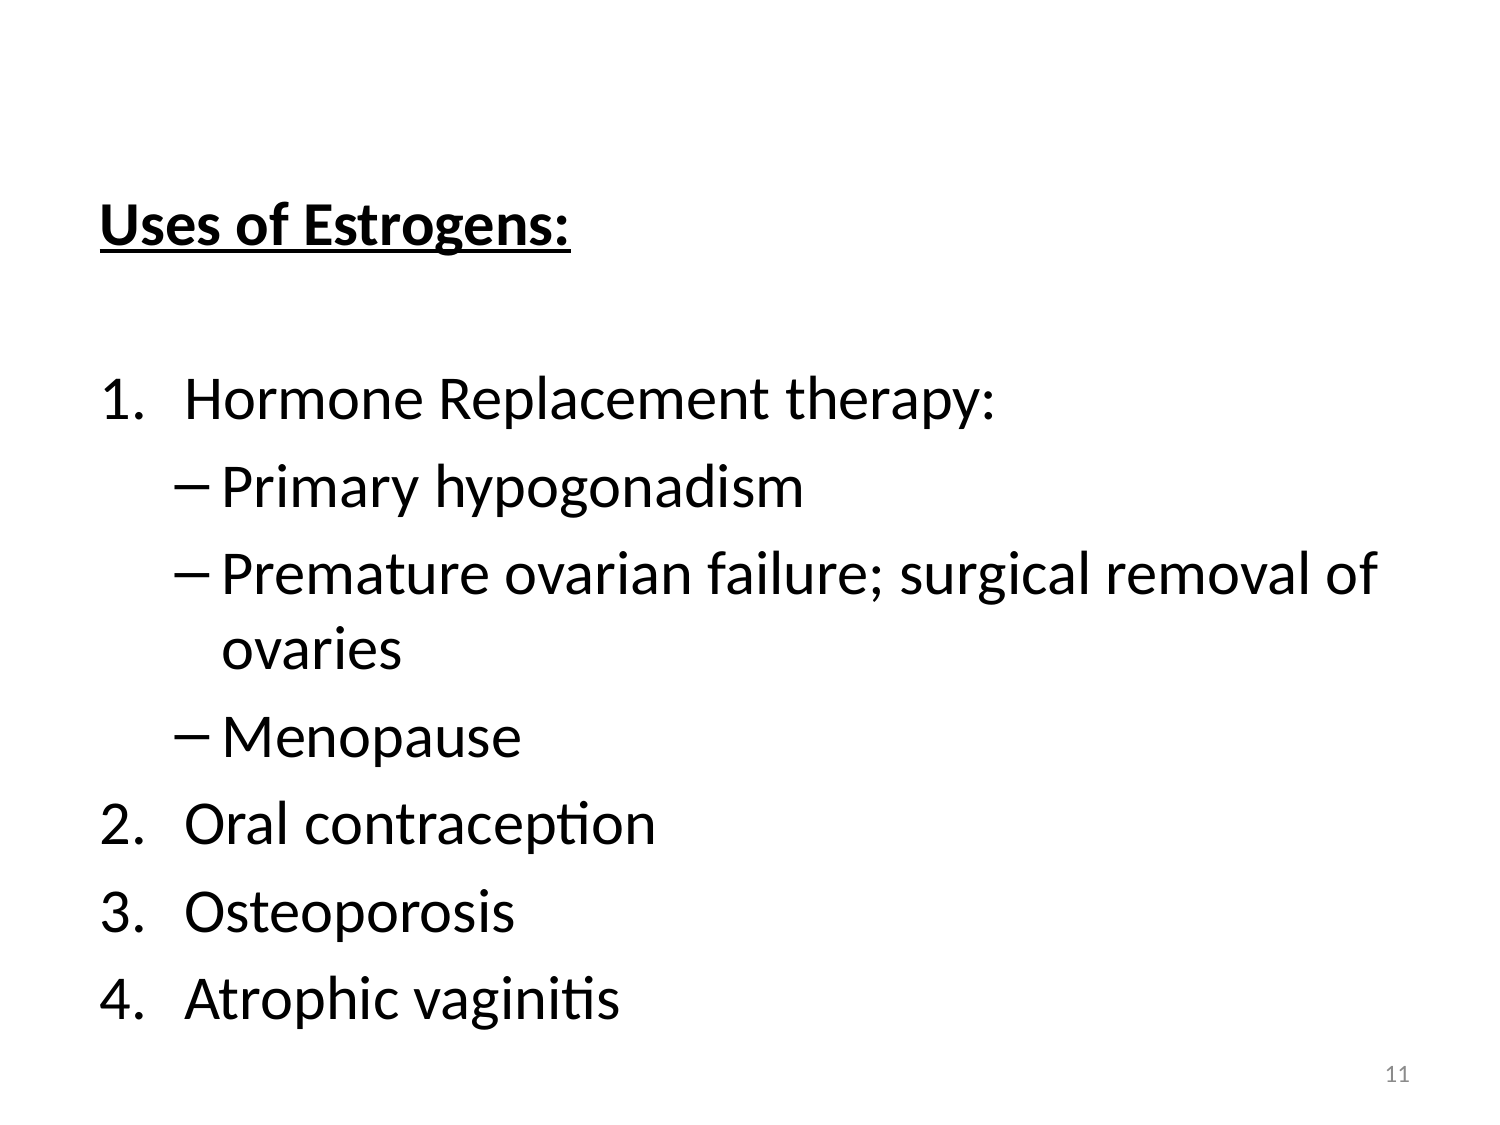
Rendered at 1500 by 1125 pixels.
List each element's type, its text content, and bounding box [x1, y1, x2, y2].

slide_number 11 [1074, 1042, 1425, 1103]
list Uses of Estrogens: Hormone Replacement therapy: Primary hypogonadism Premature ovarian failure; surgical removal of ovaries Menopause Oral contraception Osteoporosis Atrophic vaginitis [84, 174, 1433, 1000]
